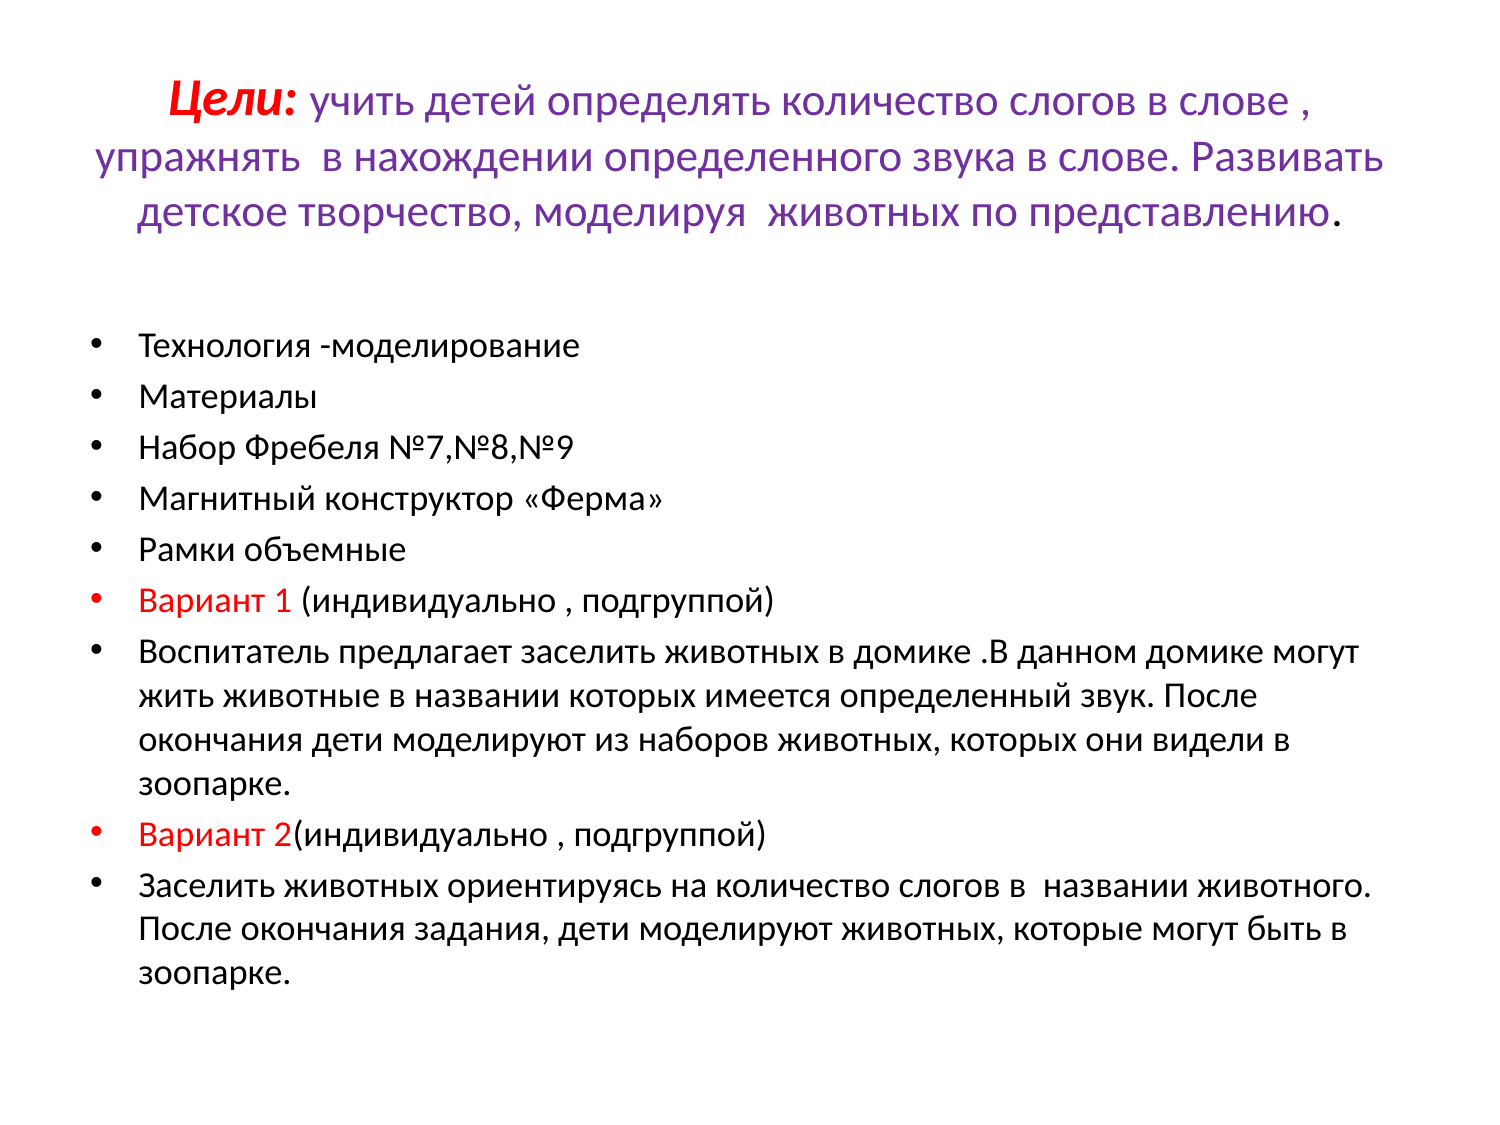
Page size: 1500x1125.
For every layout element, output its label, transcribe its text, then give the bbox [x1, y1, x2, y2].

list Технология -моделирование Материалы Набор Фребеля №7,№8,№9 Магнитный конструктор «Ферма» Рамки объемные Вариант 1 (индивидуально , подгруппой) Воспитатель предлагает заселить животных в домике .В данном домике могут жить животные в названии которых имеется определенный звук. После окончания дети моделируют из наборов животных, которых они видели в зоопарке. Вариант 2(индивидуально , подгруппой) Заселить животных ориентируясь на количество слогов в названии животного. После окончания задания, дети моделируют животных, которые могут быть в зоопарке. [75, 262, 1425, 1005]
title Цели: учить детей определять количество слогов в слове , упражнять в нахождении определенного звука в слове. Развивать детское творчество, моделируя животных по представлению. [64, 30, 1415, 268]
